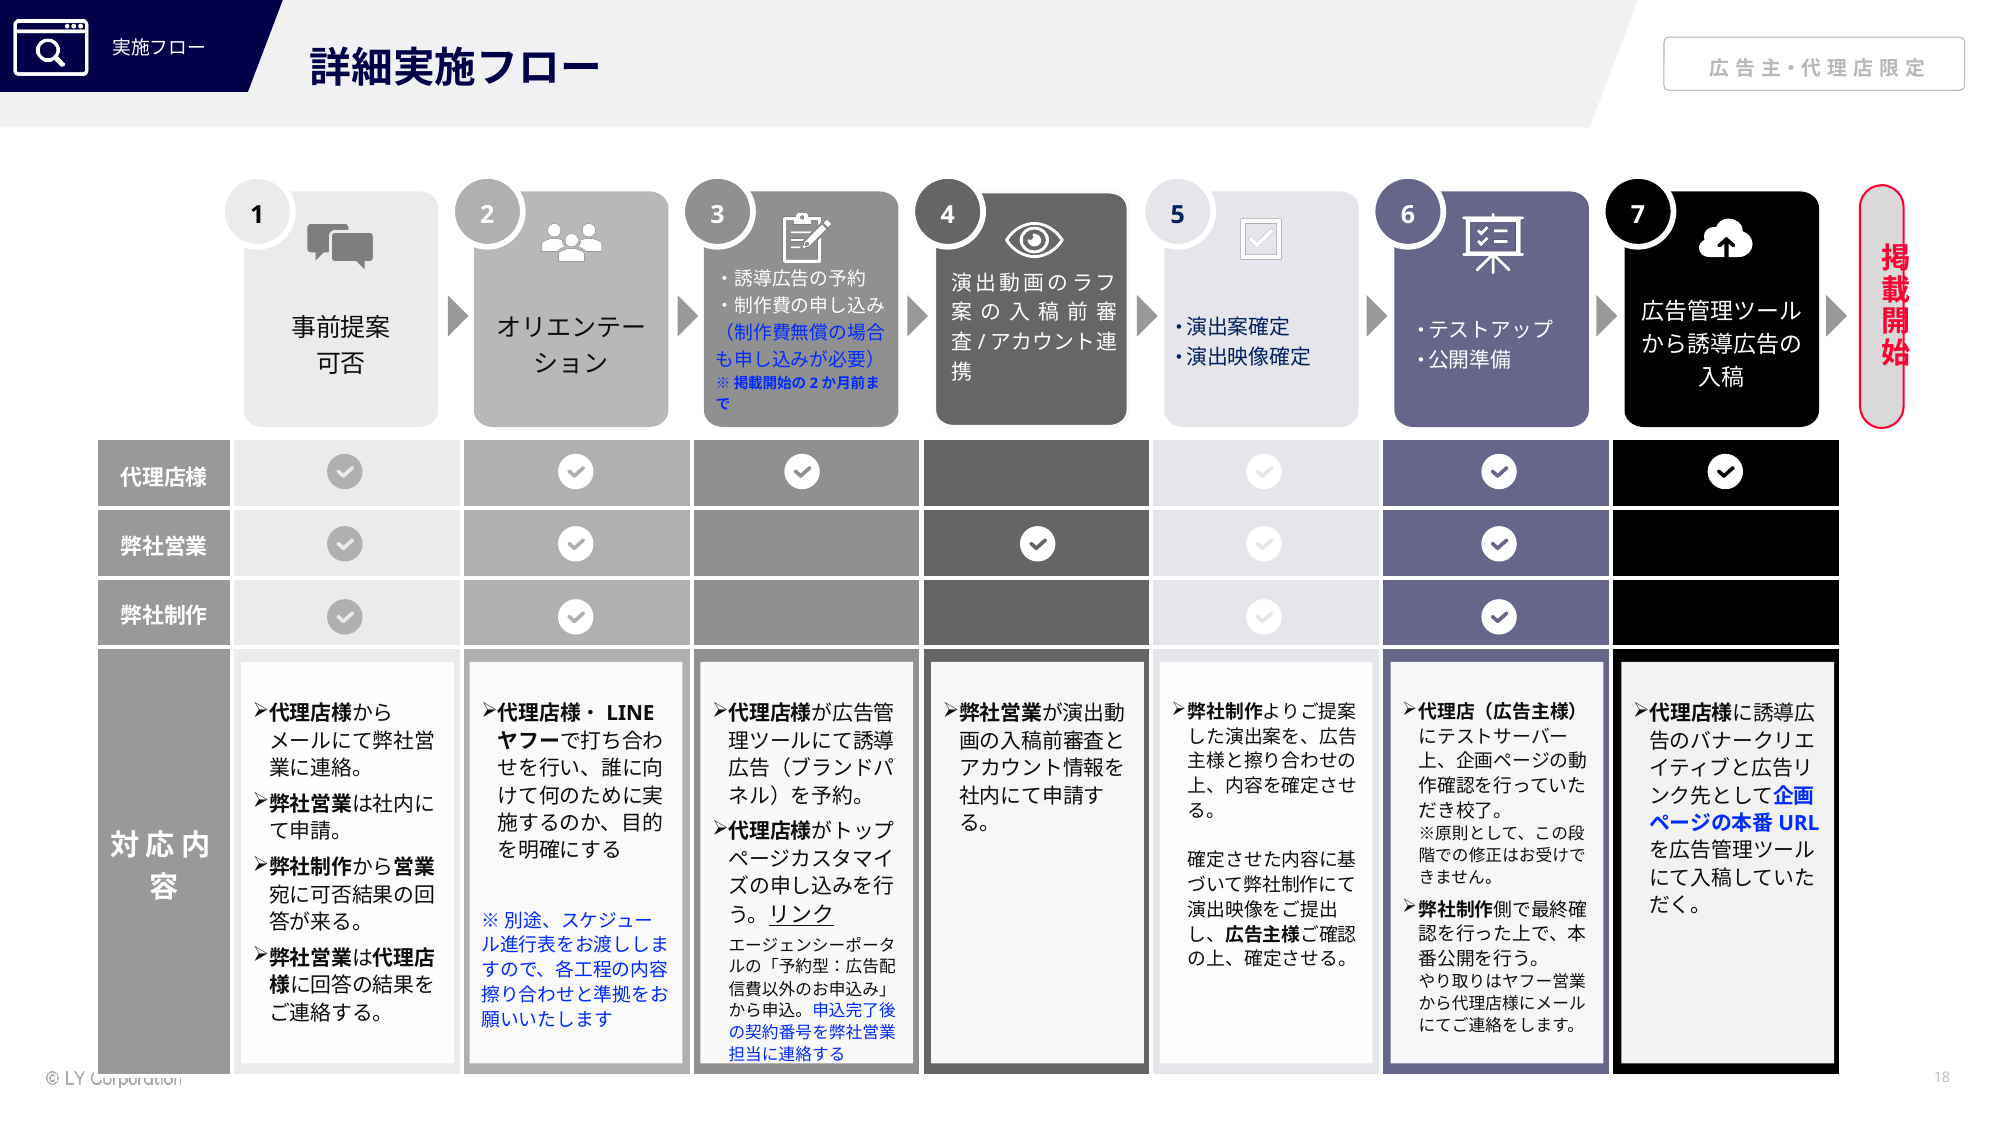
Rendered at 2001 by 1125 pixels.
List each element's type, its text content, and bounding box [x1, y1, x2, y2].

table_cell [924, 510, 1149, 576]
text_box 1 [221, 175, 293, 247]
text_box [1481, 599, 1517, 635]
text_box [1596, 295, 1618, 337]
table_cell [924, 580, 1149, 645]
text_box [784, 453, 820, 490]
table_header [1153, 440, 1379, 506]
table_header [464, 440, 690, 506]
text_box 2 [452, 175, 523, 247]
text_box [1246, 526, 1282, 562]
table_header [1383, 440, 1609, 506]
table_cell [1613, 580, 1839, 645]
text_box [1707, 453, 1744, 490]
text_box 代理店様が広告管理ツールにて誘導広告（ブランドパネル）を予約。 代理店様がトップページカスタマイズの申し込みを行う。リンク エージェンシーポータルの「予約型：広告配信費以外のお申込み」から申込。申込完了後の契約番号を弊社営業担当に連絡する [700, 661, 914, 1064]
table_header [924, 440, 1149, 506]
text_box 事前提案 可否 [243, 191, 439, 428]
table_cell [924, 649, 1149, 1074]
text_box 演出案確定 演出映像確定 [1164, 191, 1359, 428]
text_box [907, 295, 928, 337]
table_cell [1383, 510, 1609, 576]
text_box [1481, 453, 1517, 490]
text_box [1366, 295, 1388, 337]
table_cell 弊社制作 [98, 580, 230, 645]
table_cell [694, 510, 919, 576]
text_box 代理店様から メールにて弊社営業に連絡。 弊社営業は社内にて申請。 弊社制作から営業宛に可否結果の回答が来る。 弊社営業は代理店様に回答の結果をご連絡する。 [241, 661, 454, 1064]
text_box [677, 295, 699, 337]
text_box [1826, 295, 1847, 337]
list 詳細実施フロー [309, 41, 1645, 97]
text_box [1481, 526, 1517, 562]
table_cell [1153, 580, 1379, 645]
picture [1225, 203, 1297, 275]
picture [536, 208, 606, 277]
text_box ・誘導広告の予約 ・制作費の申し込み （制作費無償の場合も申し込みが必要） ※掲載開始の2か月前まで [703, 191, 899, 428]
text_box [558, 526, 594, 562]
text_box 演出動画のラフ案の入稿前審査/アカウント連携 [934, 191, 1129, 428]
text_box [1246, 599, 1282, 635]
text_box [1004, 221, 1064, 258]
text_box [1020, 526, 1056, 562]
text_box [1136, 295, 1158, 337]
text_box 4 [912, 175, 984, 247]
picture [1454, 204, 1532, 282]
picture [774, 208, 834, 268]
text_box 広告管理ツールから誘導広告の入稿 [1624, 191, 1820, 428]
text_box 掲載開始 [1858, 184, 1905, 430]
table_cell [234, 580, 460, 645]
text_box 弊社営業が演出動画の入稿前審査とアカウント情報を社内にて申請する。 [931, 661, 1144, 1064]
table_cell [1613, 510, 1839, 576]
table_cell [464, 580, 690, 645]
text_box [558, 599, 594, 635]
picture [9, 6, 92, 88]
text_box 代理店様・LINEヤフーで打ち合わせを行い、誰に向けて何のために実施するのか、目的を明確にする ※別途、スケジュール進行表をお渡ししますので、各工程の内容擦り合わせと準拠をお願いいたします [469, 661, 683, 1064]
text_box オリエンテーション [473, 191, 669, 428]
text_box [1698, 218, 1753, 258]
text_box [327, 526, 363, 562]
table_cell [694, 580, 919, 645]
table_cell [464, 649, 690, 1074]
table_cell [1383, 649, 1609, 1074]
text_box 5 [1142, 175, 1214, 247]
table_cell [1153, 510, 1379, 576]
table_header [234, 440, 460, 506]
table_cell [694, 649, 919, 1074]
text_box 代理店（広告主様）にテストサーバー上、企画ページの動作確認を行っていただき校了。 ※原則として、この段階での修正はお受けできません。 弊社制作側で最終確認を行った上で、本番公開を行う。 やり取りはヤフー営業から代理店様にメールにてご連絡をします。 [1390, 661, 1604, 1064]
table_cell [464, 510, 690, 576]
text_box 3 [682, 175, 754, 247]
picture [46, 1071, 181, 1088]
table_header 代理店様 [98, 440, 230, 506]
text_box 7 [1602, 175, 1674, 247]
text_box [327, 599, 363, 635]
text_box [447, 295, 469, 337]
table_cell [1613, 649, 1839, 1074]
table_cell [234, 510, 460, 576]
table_cell [1383, 580, 1609, 645]
text_box 代理店様に誘導広告のバナークリエイティブと広告リンク先として企画ページの本番URLを広告管理ツールにて入稿していただく。 [1621, 661, 1835, 1064]
text_box テストアップ 公開準備 [1394, 191, 1589, 428]
table_cell 弊社営業 [98, 510, 230, 576]
table_header [694, 440, 919, 506]
text_box 6 [1372, 175, 1444, 247]
text_box [558, 453, 594, 490]
text_box 弊社制作よりご提案した演出案を、広告主様と擦り合わせの上、内容を確定させる。 確定させた内容に基づいて弊社制作にて演出映像をご提出し、広告主様ご確認の上、確定させる。 [1159, 661, 1373, 1064]
picture [301, 208, 379, 285]
table_cell 対応内容 [98, 649, 230, 1074]
text_box [1246, 453, 1282, 490]
table_header [1613, 440, 1839, 506]
text_box [327, 453, 363, 490]
table_cell [234, 649, 460, 1074]
table_cell [1153, 649, 1379, 1074]
